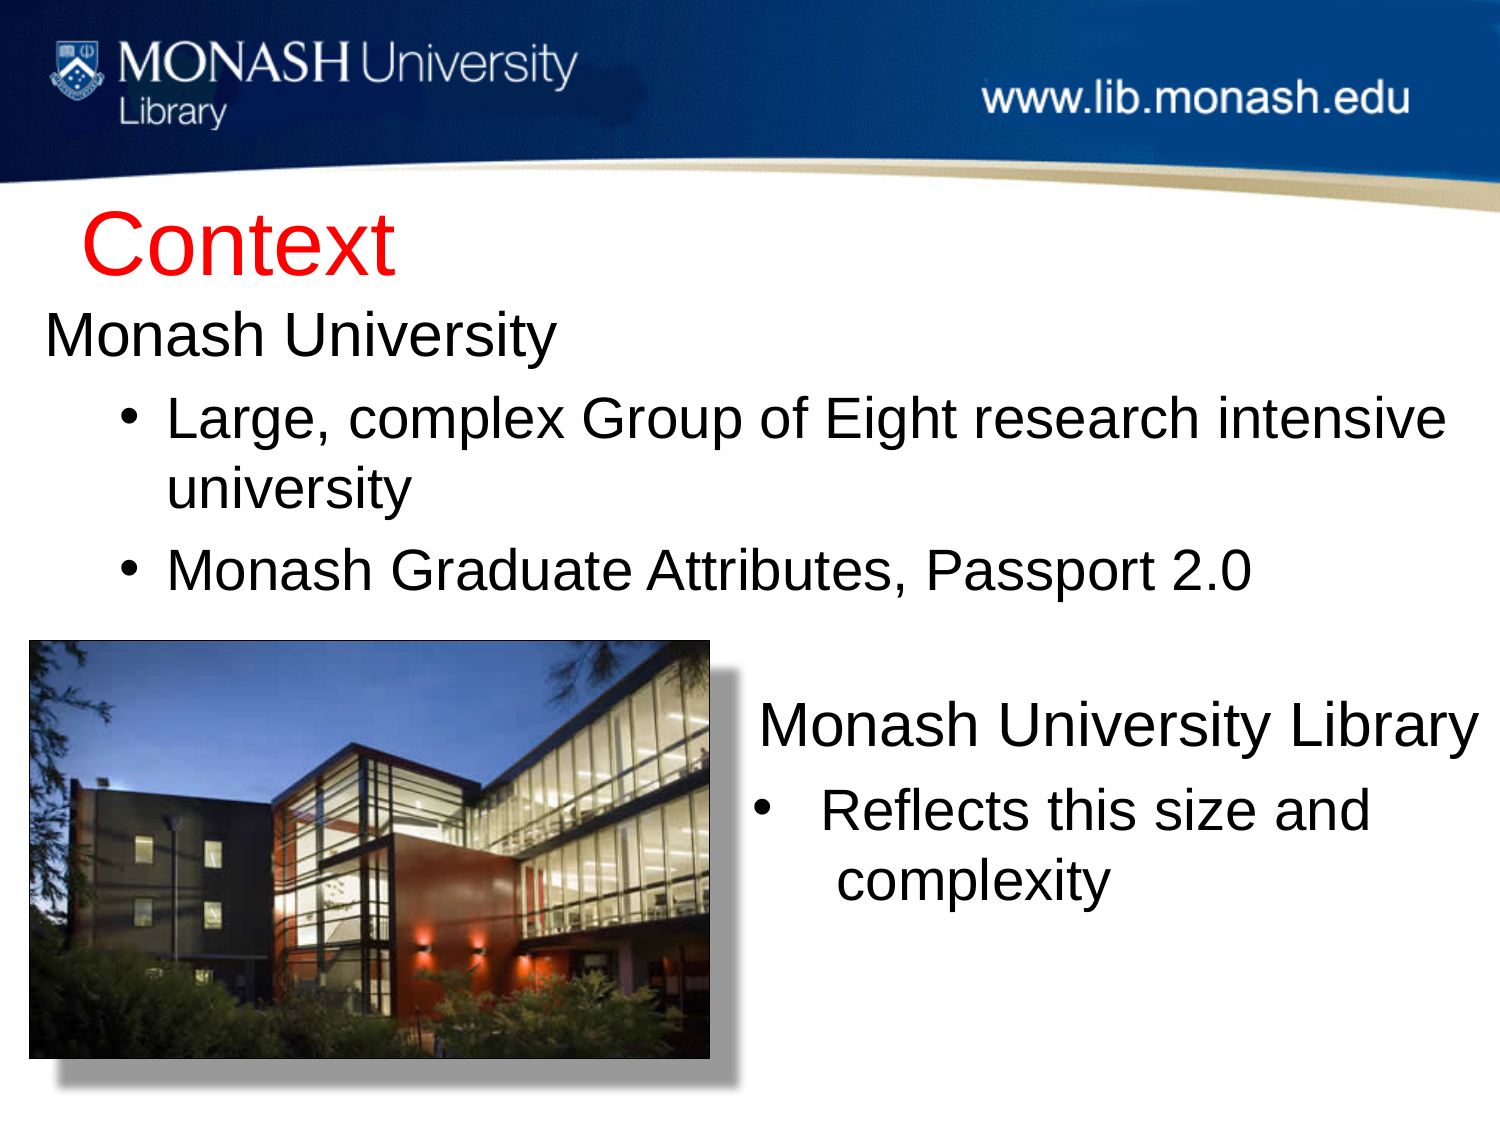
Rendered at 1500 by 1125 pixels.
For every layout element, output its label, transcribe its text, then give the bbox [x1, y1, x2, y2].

list Monash University Large, complex Group of Eight research intensive university Monash Graduate Attributes, Passport 2.0 [29, 286, 1471, 677]
picture [0, 0, 1500, 1125]
title Context [64, 144, 1460, 286]
text_box Monash University Library Reflects this size and complexity [726, 677, 1500, 965]
